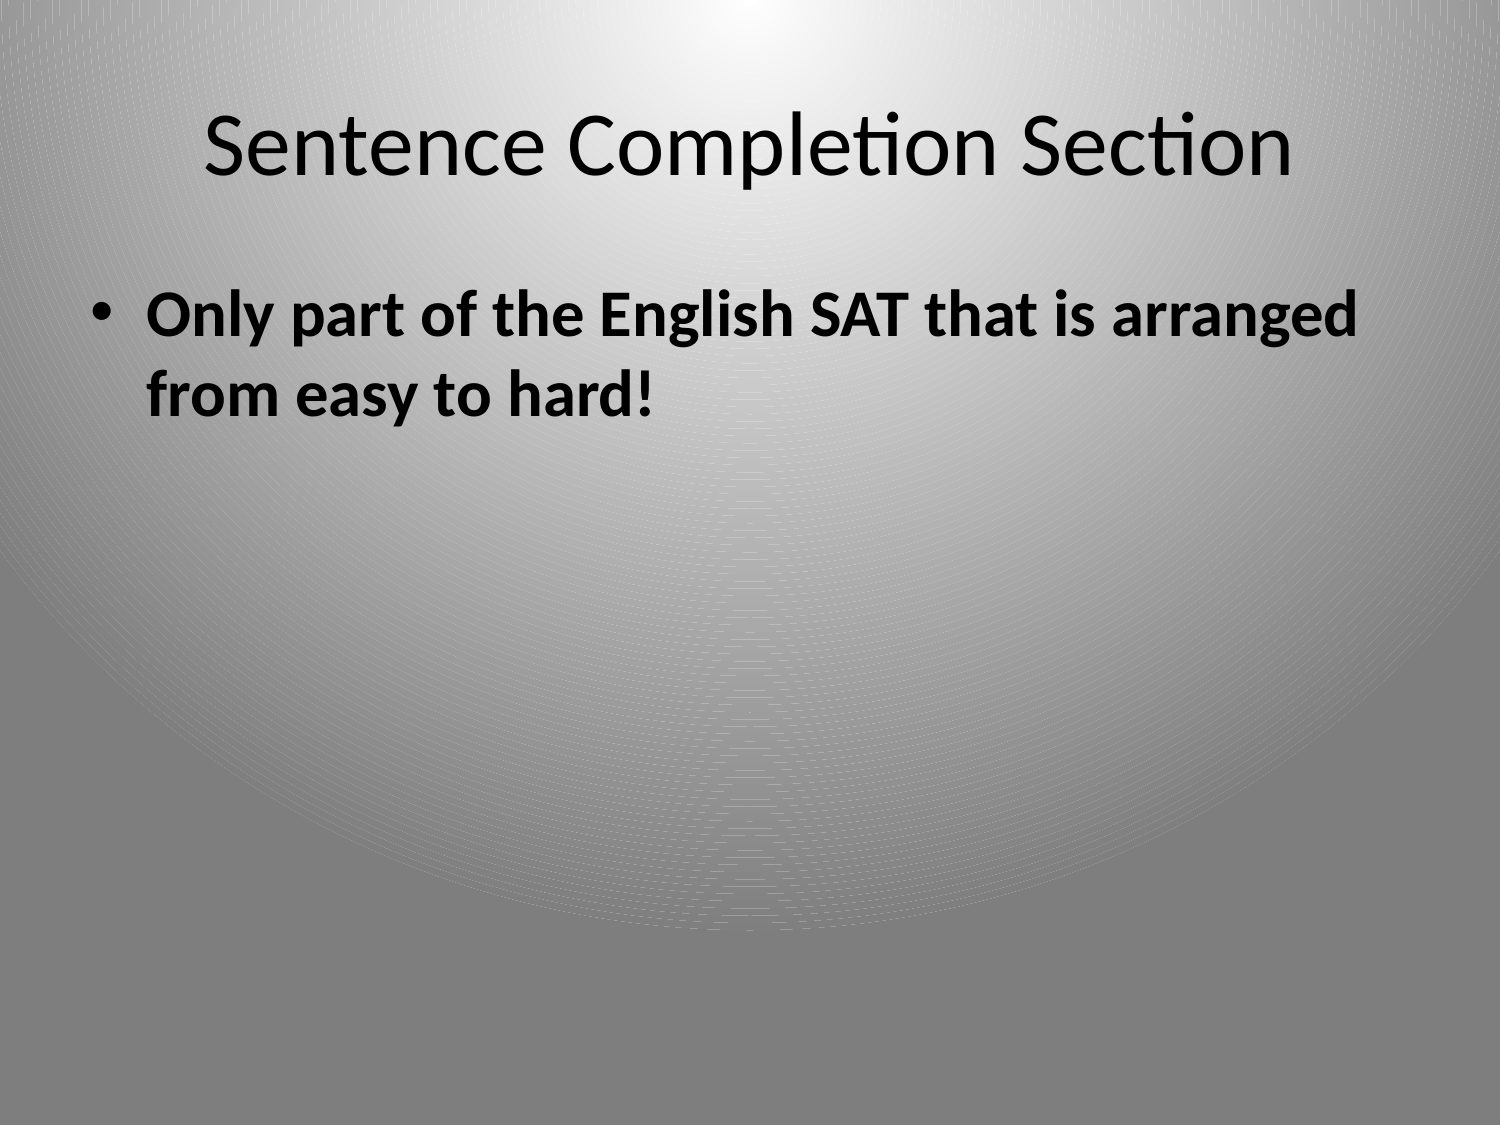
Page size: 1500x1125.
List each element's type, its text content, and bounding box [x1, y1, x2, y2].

title Sentence Completion Section [75, 45, 1425, 233]
list Only part of the English SAT that is arranged from easy to hard! [75, 262, 1425, 1005]
